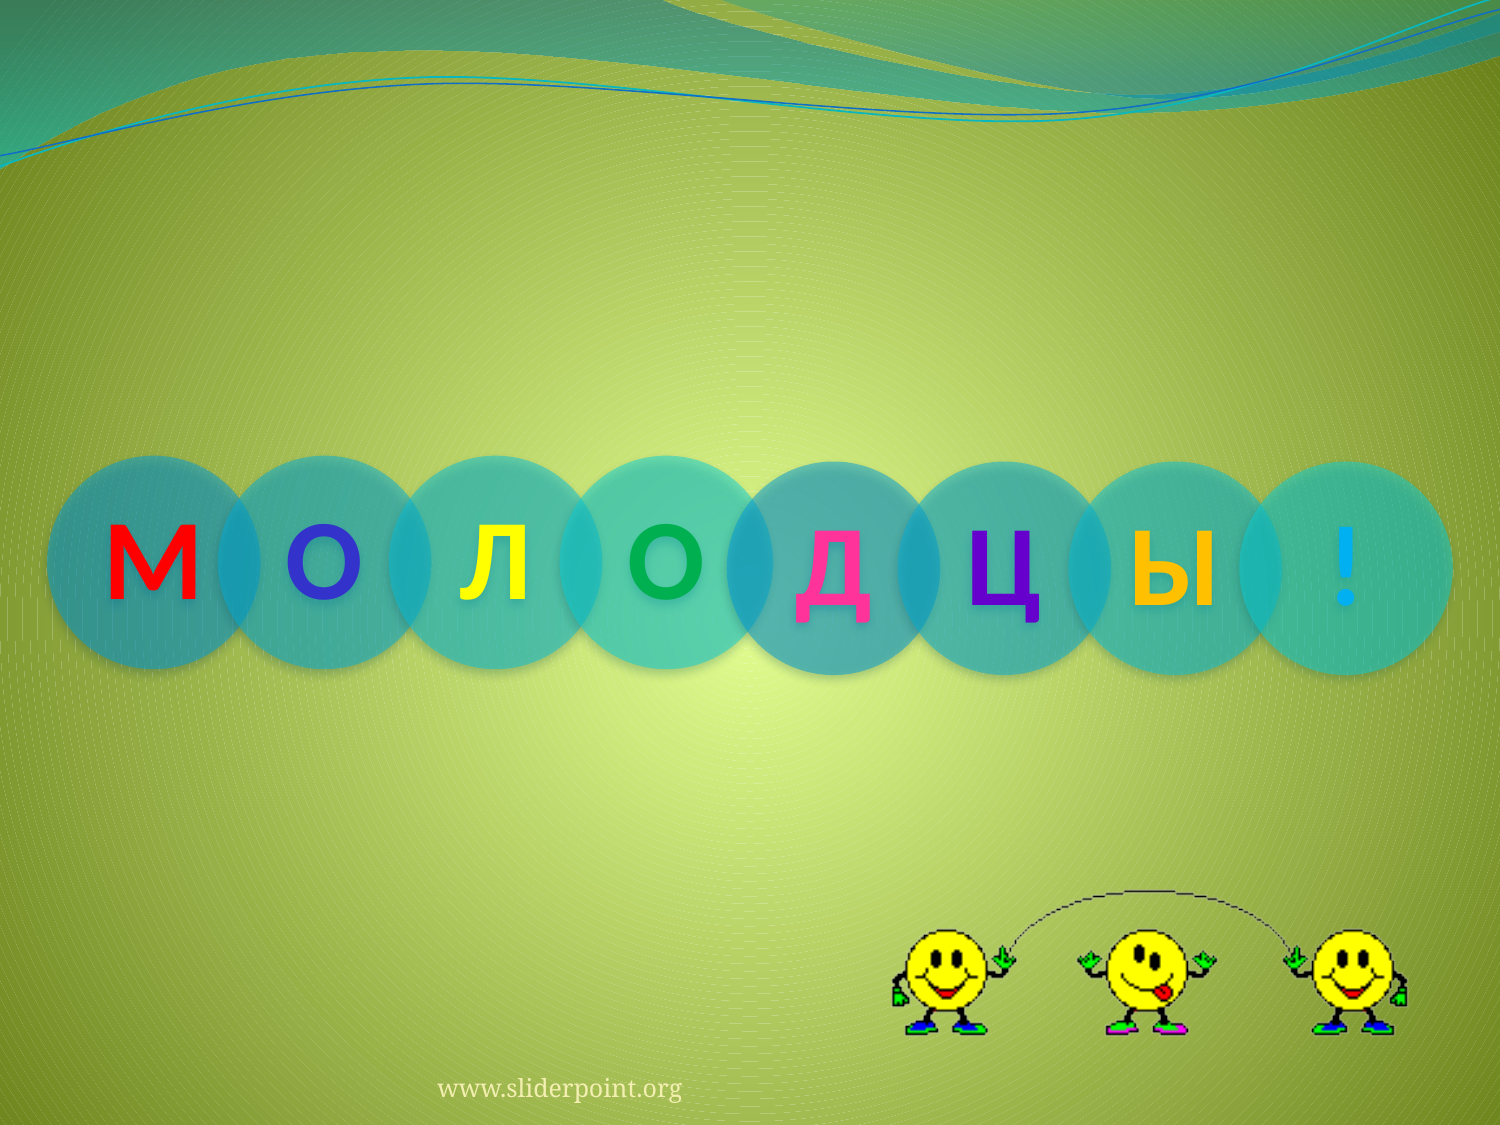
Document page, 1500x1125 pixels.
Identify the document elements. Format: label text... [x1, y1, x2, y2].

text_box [726, 163, 1454, 973]
footer www.sliderpoint.org [437, 1042, 988, 1103]
picture [890, 856, 1411, 1040]
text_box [46, 175, 719, 950]
